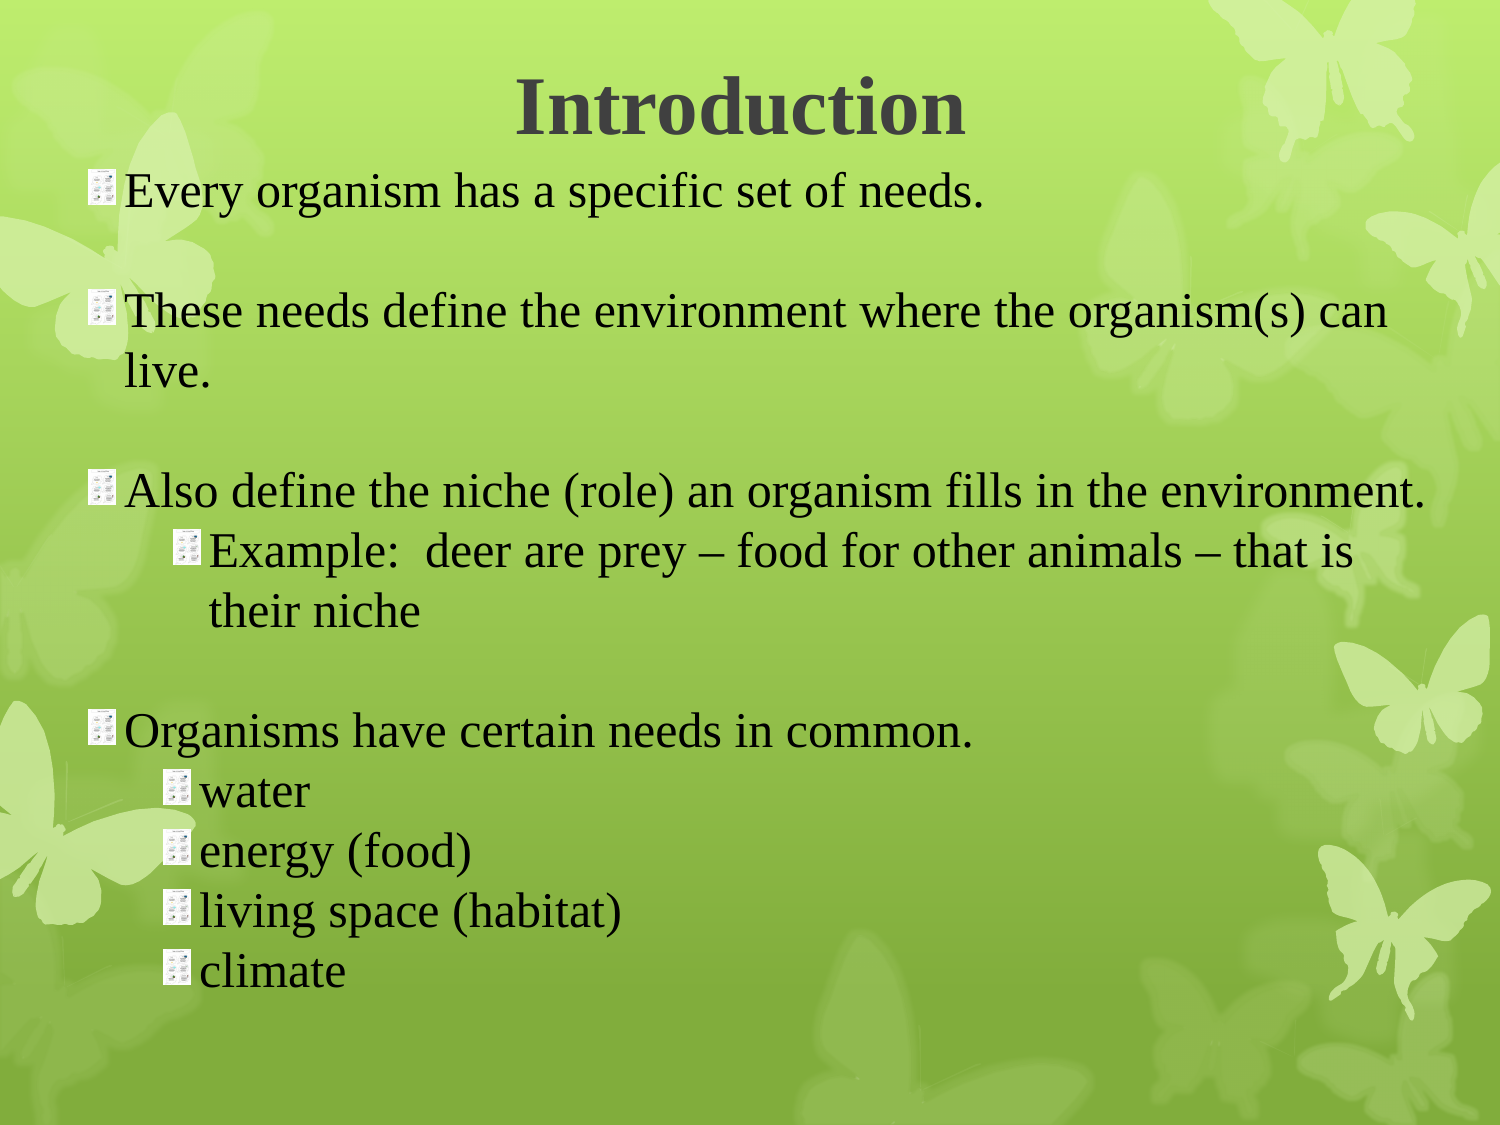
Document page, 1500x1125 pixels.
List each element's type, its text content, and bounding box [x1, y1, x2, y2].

picture [88, 289, 116, 325]
title Introduction [156, 24, 1325, 149]
picture [163, 949, 191, 985]
picture [88, 169, 116, 205]
picture [163, 829, 191, 865]
picture [163, 769, 191, 805]
picture [88, 469, 116, 505]
picture [173, 529, 201, 565]
text_box Every organism has a specific set of needs. These needs define the environment where the organism(s) can live. Also define the niche (role) an organism fills in the environment. Example: deer are prey – food for other animals – that is their niche Organisms have certain needs in common. water energy (food) living space (habitat) climate [62, 149, 1463, 1005]
picture [163, 889, 191, 925]
picture [88, 709, 116, 745]
